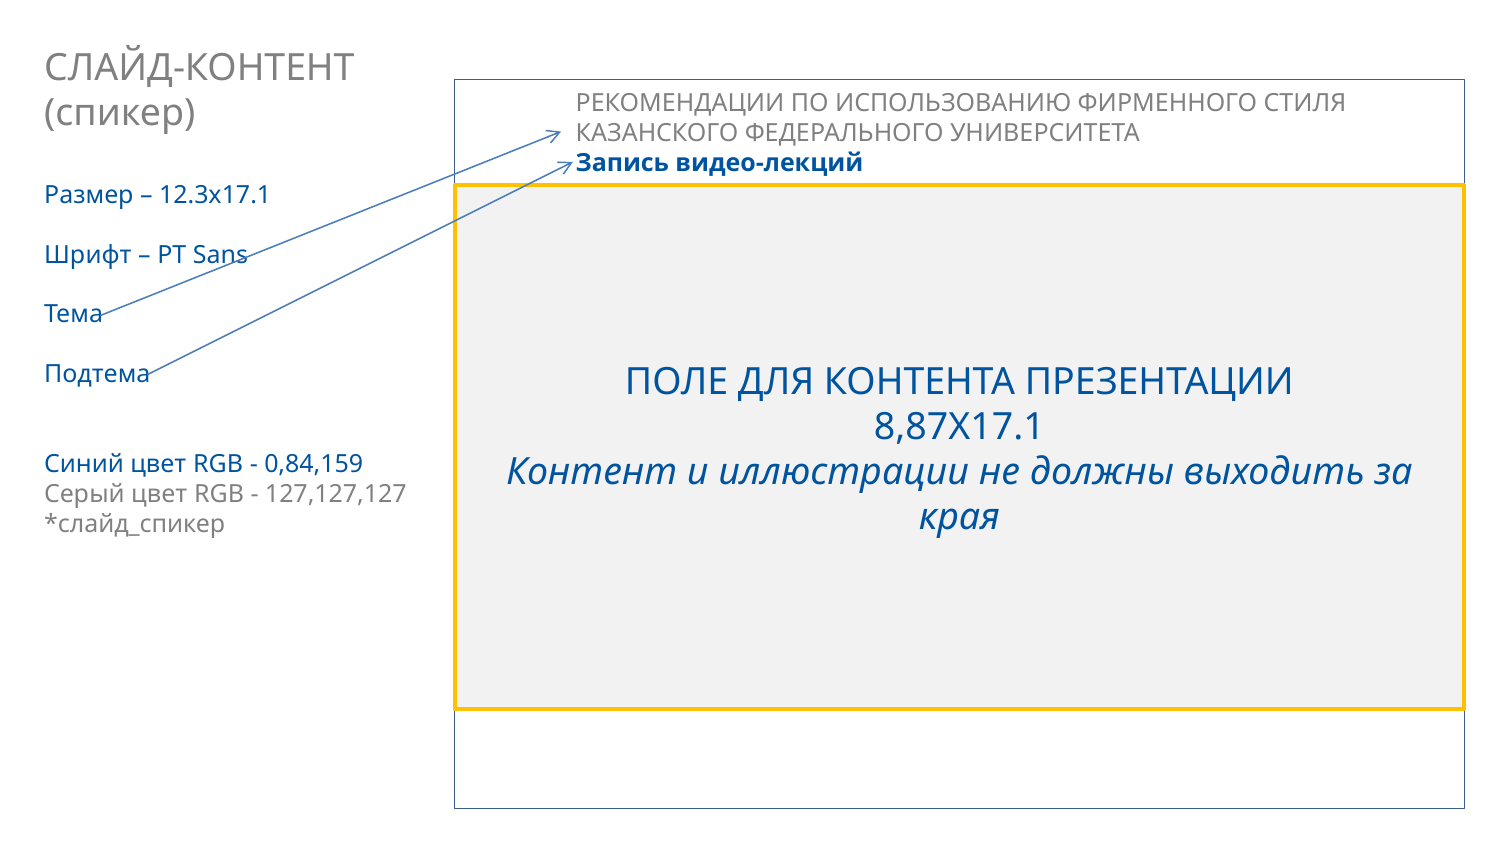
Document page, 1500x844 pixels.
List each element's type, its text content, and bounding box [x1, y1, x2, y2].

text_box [100, 132, 562, 316]
text_box СЛАЙД-КОНТЕНТ (спикер) Размер – 12.3х17.1 Шрифт – PT Sans Тема Подтема Синий цвет RGB - 0,84,159 Серый цвет RGB - 127,127,127 *слайд_спикер [29, 35, 467, 545]
text_box [453, 711, 1466, 810]
text_box [467, 77, 1466, 183]
text_box РЕКОМЕНДАЦИИ ПО ИСПОЛЬЗОВАНИЮ ФИРМЕННОГО СТИЛЯ КАЗАНСКОГО ФЕДЕРАЛЬНОГО УНИВЕРСИТЕТА Запись видео-лекций [560, 79, 1465, 184]
text_box ПОЛЕ ДЛЯ КОНТЕНТА ПРЕЗЕНТАЦИИ 8,87Х17.1 Контент и иллюстрации не должны выходить за края [453, 183, 1466, 711]
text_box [147, 161, 574, 375]
